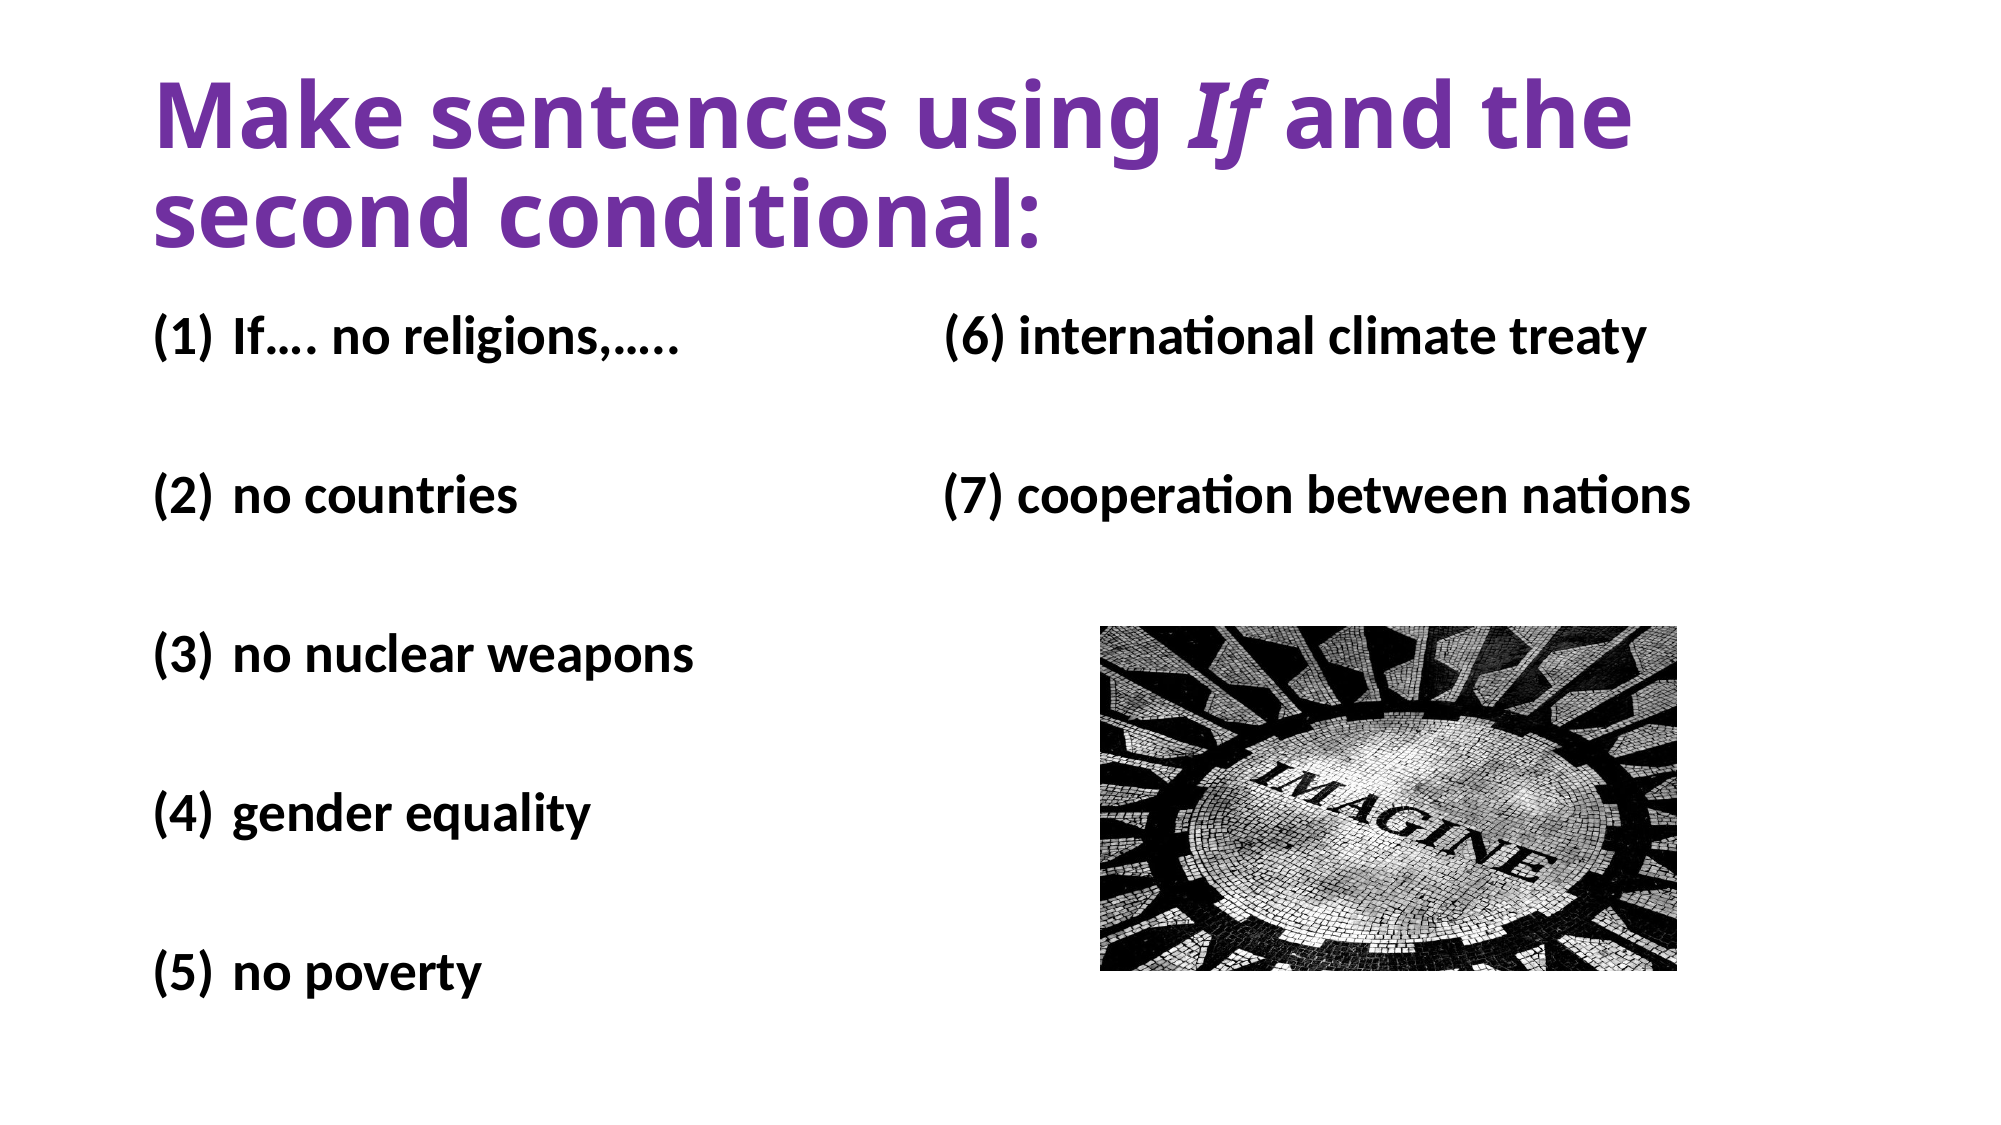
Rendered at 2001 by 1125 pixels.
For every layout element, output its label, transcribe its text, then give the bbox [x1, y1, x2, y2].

picture [1100, 626, 1677, 971]
title Make sentences using If and the second conditional: [137, 59, 1863, 278]
list If…. no religions,….. (6) international climate treaty no countries (7) cooperation between nations no nuclear weapons gender equality no poverty [137, 299, 1863, 1014]
